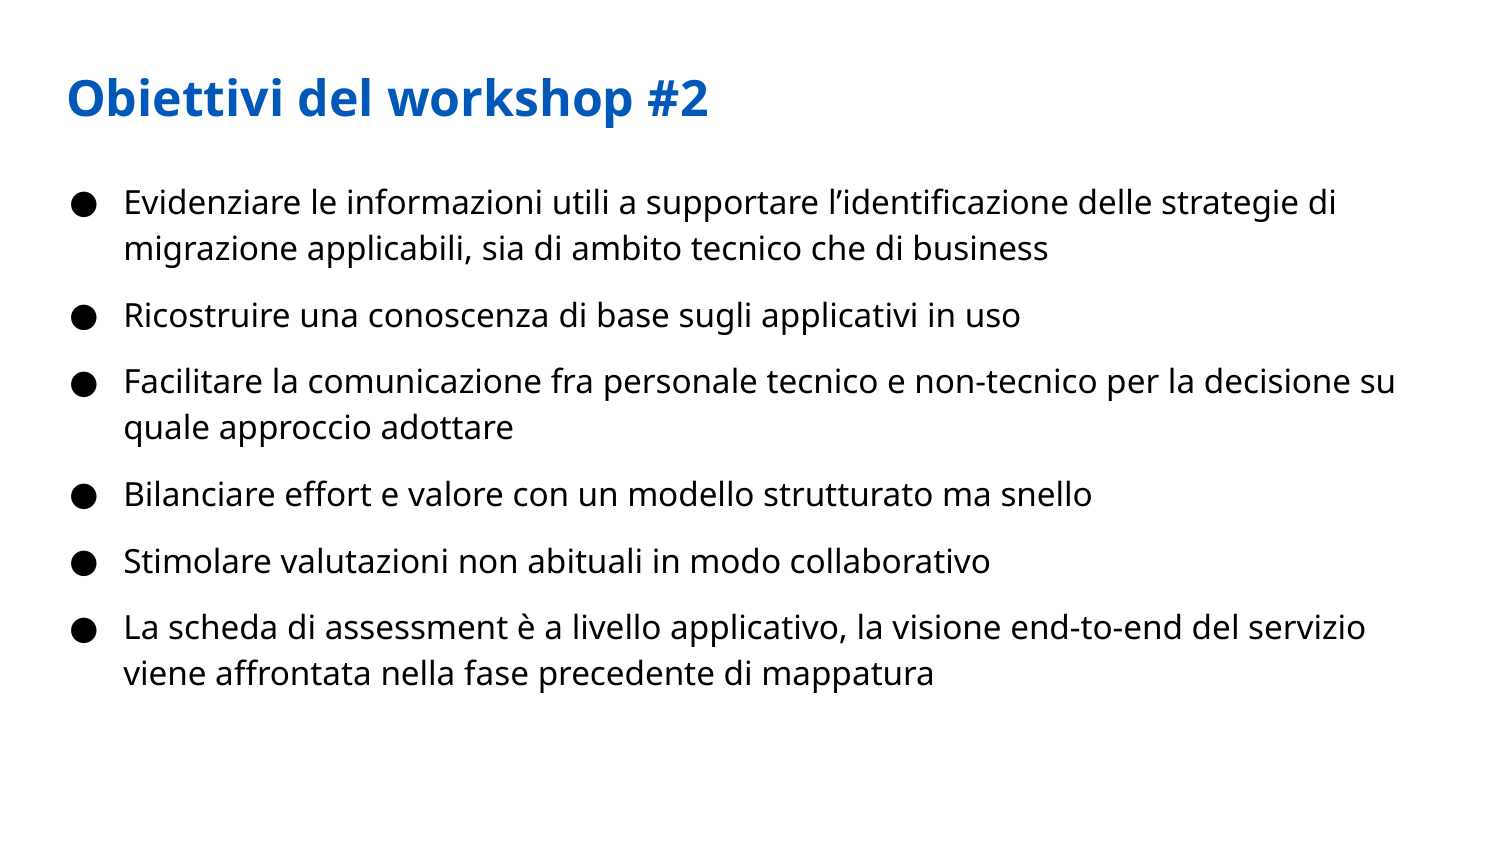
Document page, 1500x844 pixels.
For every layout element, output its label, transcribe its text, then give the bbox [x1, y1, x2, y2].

title Obiettivi del workshop #2 [51, 51, 1449, 146]
text_box Evidenziare le informazioni utili a supportare l’identificazione delle strategie di migrazione applicabili, sia di ambito tecnico che di business Ricostruire una conoscenza di base sugli applicativi in uso Facilitare la comunicazione fra personale tecnico e non-tecnico per la decisione su quale approccio adottare Bilanciare effort e valore con un modello strutturato ma snello Stimolare valutazioni non abituali in modo collaborativo La scheda di assessment è a livello applicativo, la visione end-to-end del servizio viene affrontata nella fase precedente di mappatura [33, 160, 1426, 763]
